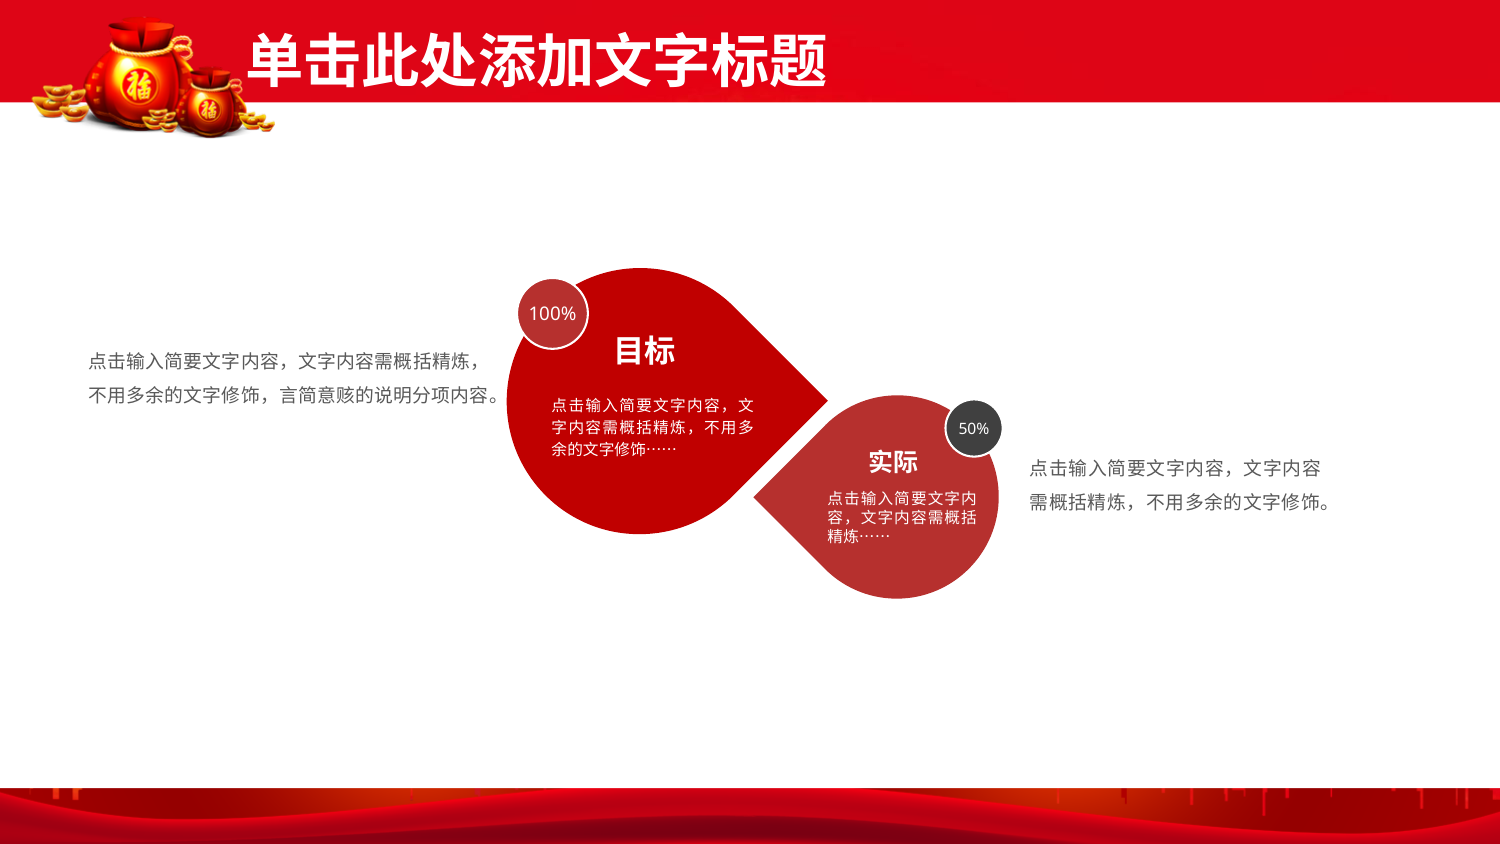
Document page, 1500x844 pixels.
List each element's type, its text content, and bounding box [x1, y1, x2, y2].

text_box [505, 267, 830, 536]
text_box 100% [515, 276, 589, 350]
text_box 点击输入简要文字内容，文字内容需概括精炼，不用多余的文字修饰。 [1029, 445, 1321, 513]
text_box 点击输入简要文字内容，文字内容需概括精炼，不用多余的文字修饰…… [551, 392, 754, 459]
text_box 点击输入简要文字内容，文字内容需概括精炼，不用多余的文字修饰，言简意赅的说明分项内容。 [88, 338, 489, 407]
picture [0, 789, 1500, 844]
text_box 50% [944, 398, 1004, 458]
text_box 目标 [598, 323, 691, 376]
text_box [751, 394, 1000, 600]
text_box 实际 [853, 438, 934, 484]
picture [0, 0, 1500, 139]
text_box 点击输入简要文字内容，文字内容需概括精炼…… [827, 489, 977, 546]
